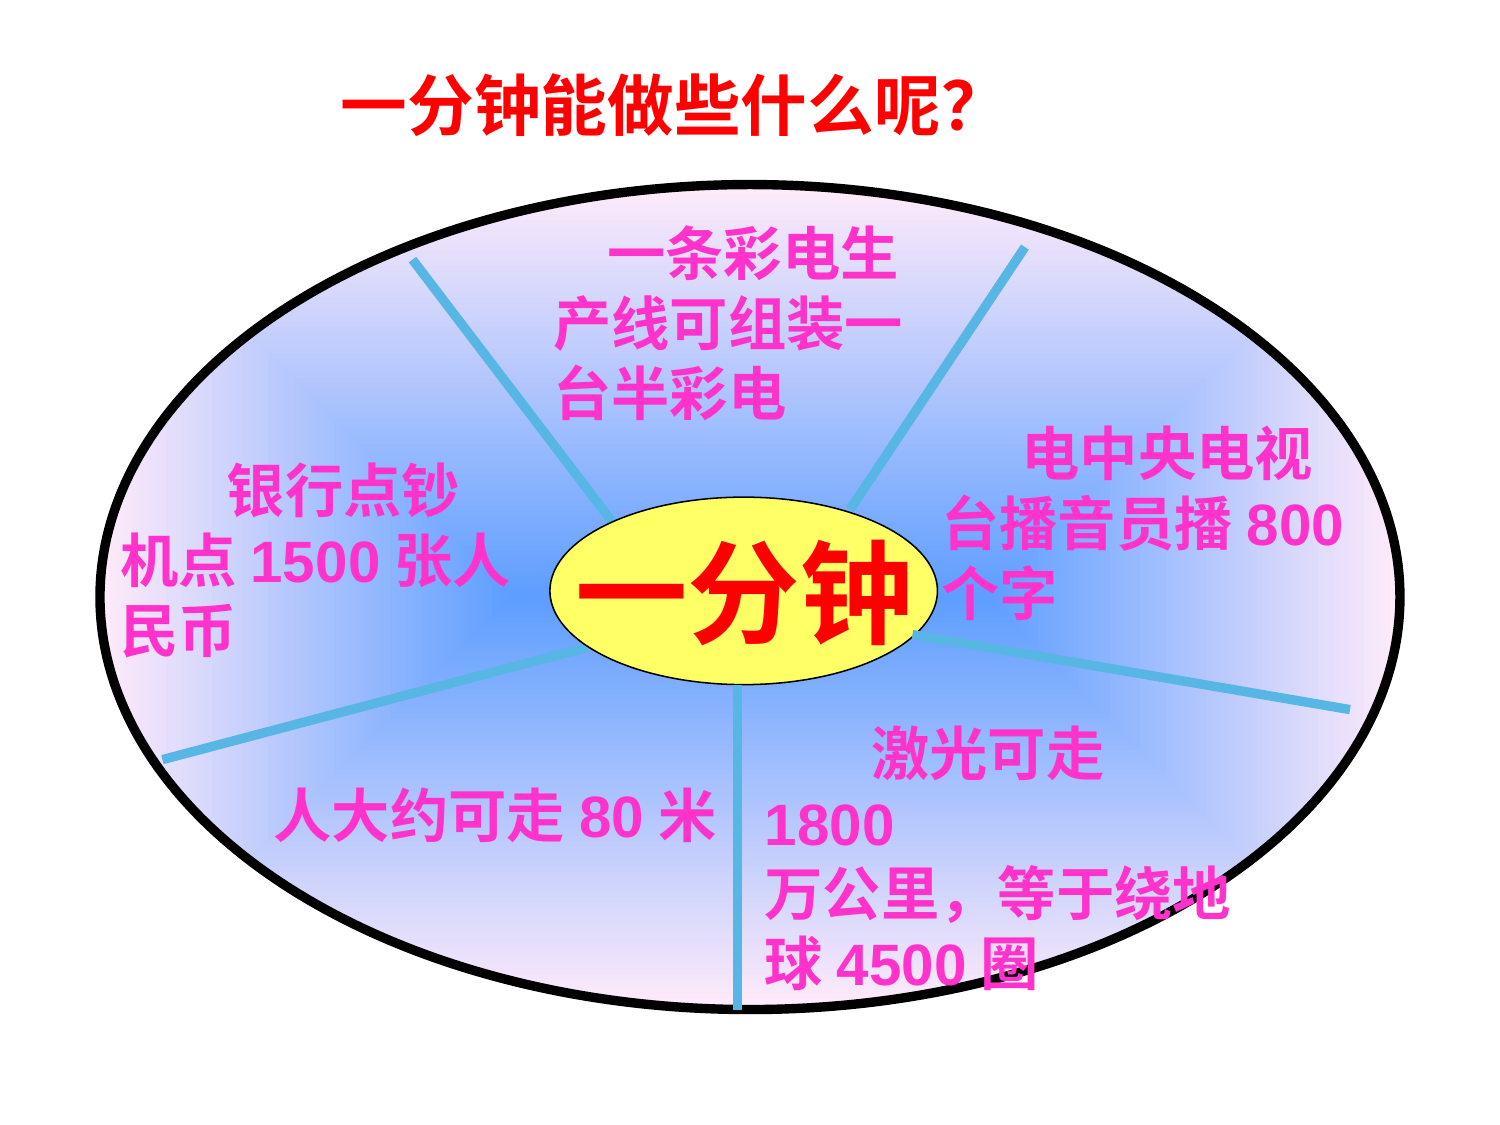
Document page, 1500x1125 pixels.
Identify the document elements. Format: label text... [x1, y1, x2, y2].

text_box [920, 624, 926, 631]
text_box [1251, 452, 1400, 860]
text_box 一条彩电生 产线可组装一 台半彩电 [538, 209, 919, 435]
text_box [742, 639, 912, 1010]
text_box [855, 510, 926, 557]
text_box [144, 184, 1329, 447]
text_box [162, 647, 588, 760]
text_box [613, 435, 853, 519]
text_box [99, 545, 105, 649]
text_box 电中央电视 台播音员播800 个字 [926, 409, 1359, 635]
text_box 银行点钞 机点1500张人 民币 [105, 447, 526, 672]
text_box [912, 634, 1350, 710]
text_box 激光可走1800 万公里，等于绕地 球4500圈 [749, 709, 1251, 1005]
text_box [110, 648, 733, 1010]
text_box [412, 259, 613, 523]
text_box 人大约可走80米 [259, 772, 732, 857]
text_box 一分钟 [549, 497, 926, 685]
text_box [849, 247, 1025, 510]
text_box 一分钟能做些什么呢？ [325, 56, 1024, 152]
text_box [526, 523, 607, 647]
